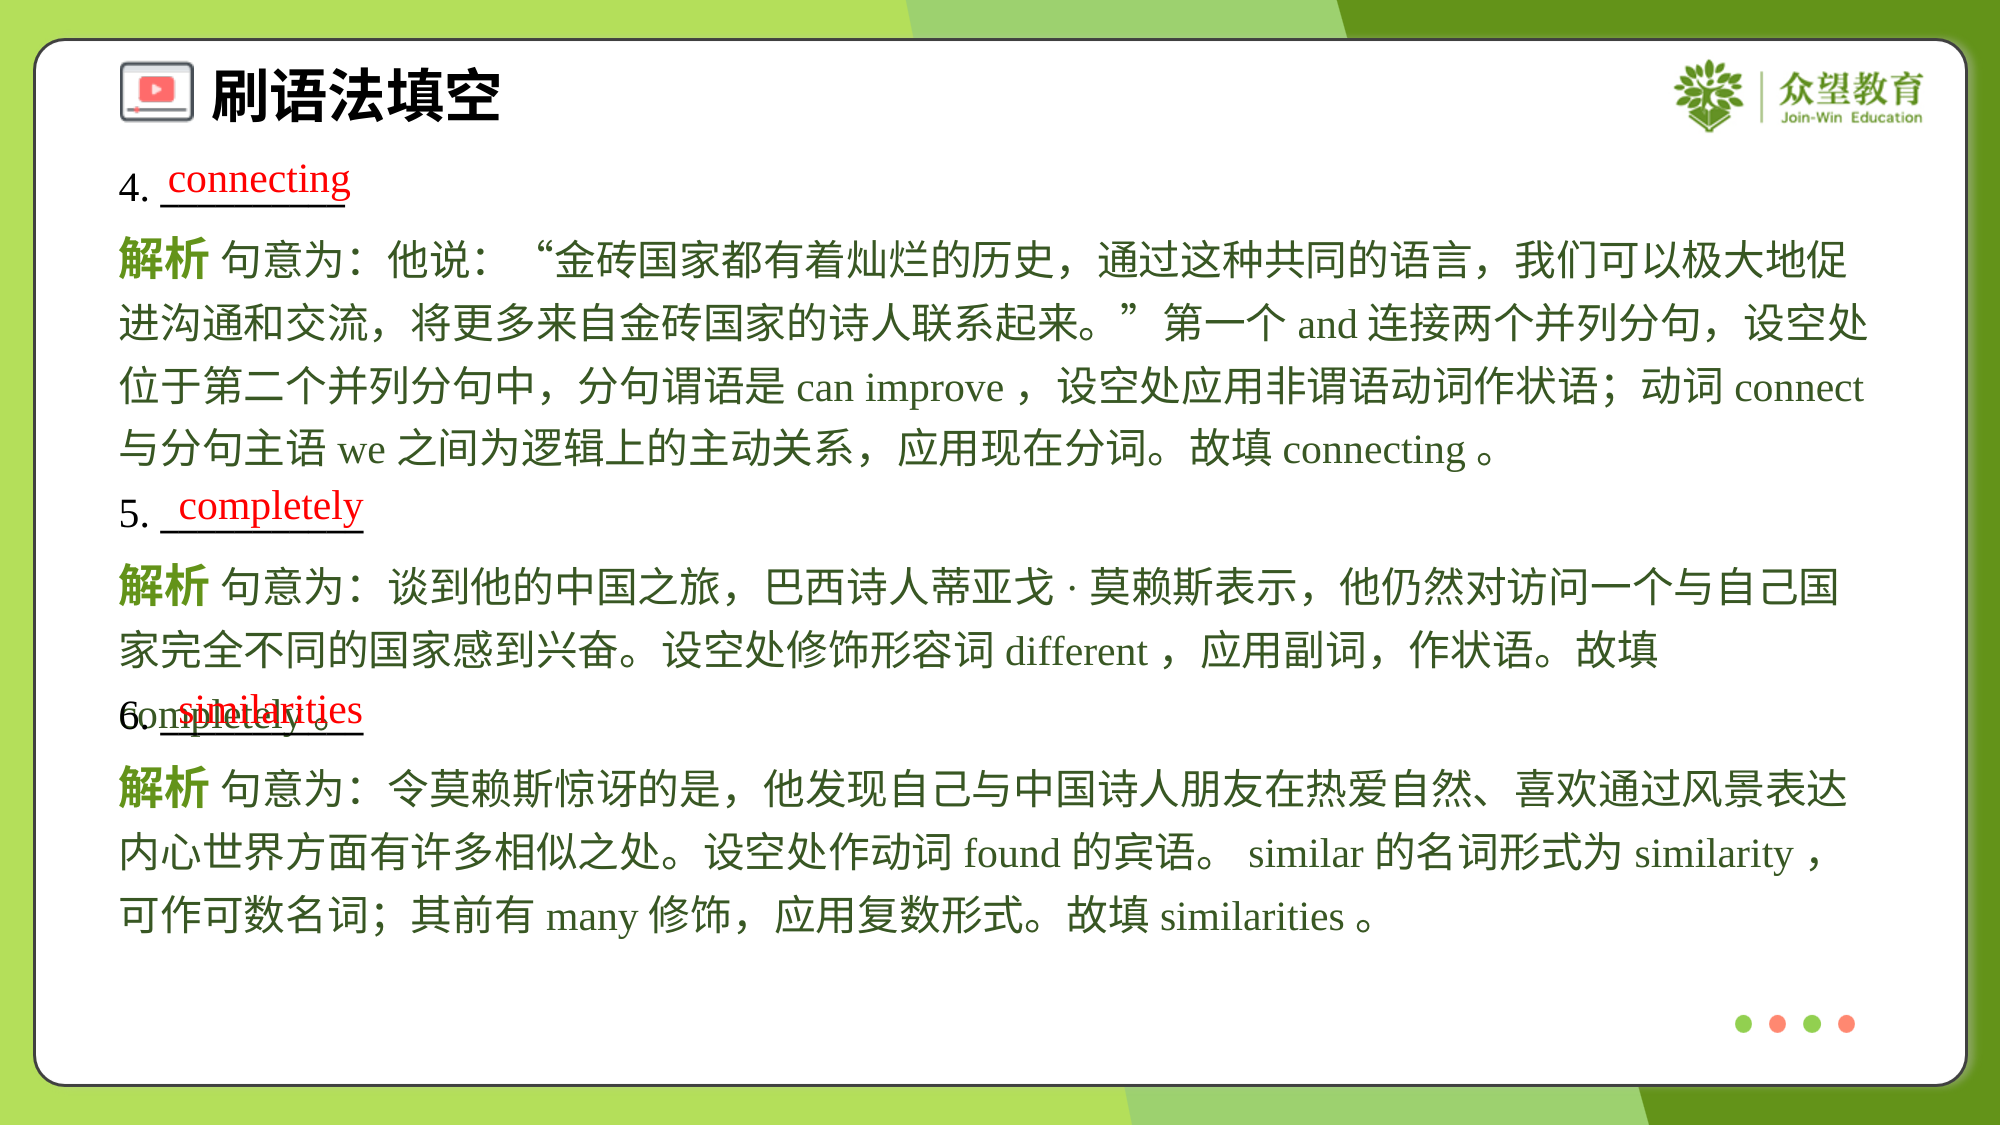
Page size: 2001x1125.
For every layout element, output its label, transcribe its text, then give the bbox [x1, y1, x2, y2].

text_box 4. __________ [118, 146, 1883, 204]
text_box 5. ___________ [118, 473, 1883, 531]
text_box 解析 句意为：令莫赖斯惊讶的是，他发现自己与中国诗人朋友在热爱自然、喜欢通过风景表达内心世界方面有许多相似之处。设空处作动词found的宾语。similar的名词形式为similarity，可作可数名词；其前有many修饰，应用复数形式。故填similarities。 [118, 744, 1883, 934]
text_box connecting [163, 138, 356, 197]
text_box 解析 句意为：他说：“金砖国家都有着灿烂的历史，通过这种共同的语言，我们可以极大地促进沟通和交流，将更多来自金砖国家的诗人联系起来。”第一个and连接两个并列分句，设空处位于第二个并列分句中，分句谓语是can improve，设空处应用非谓语动词作状语；动词connect与分句主语we之间为逻辑上的主动关系，应用现在分词。故填connecting。 [118, 215, 1883, 468]
text_box completely [174, 464, 369, 523]
text_box similarities [174, 669, 368, 727]
text_box 6. ___________ [118, 675, 1883, 733]
text_box 解析 句意为：谈到他的中国之旅，巴西诗人蒂亚戈·莫赖斯表示，他仍然对访问一个与自己国家完全不同的国家感到兴奋。设空处修饰形容词different，应用副词，作状语。故填completely。 [118, 542, 1883, 670]
picture [0, 0, 2000, 1125]
